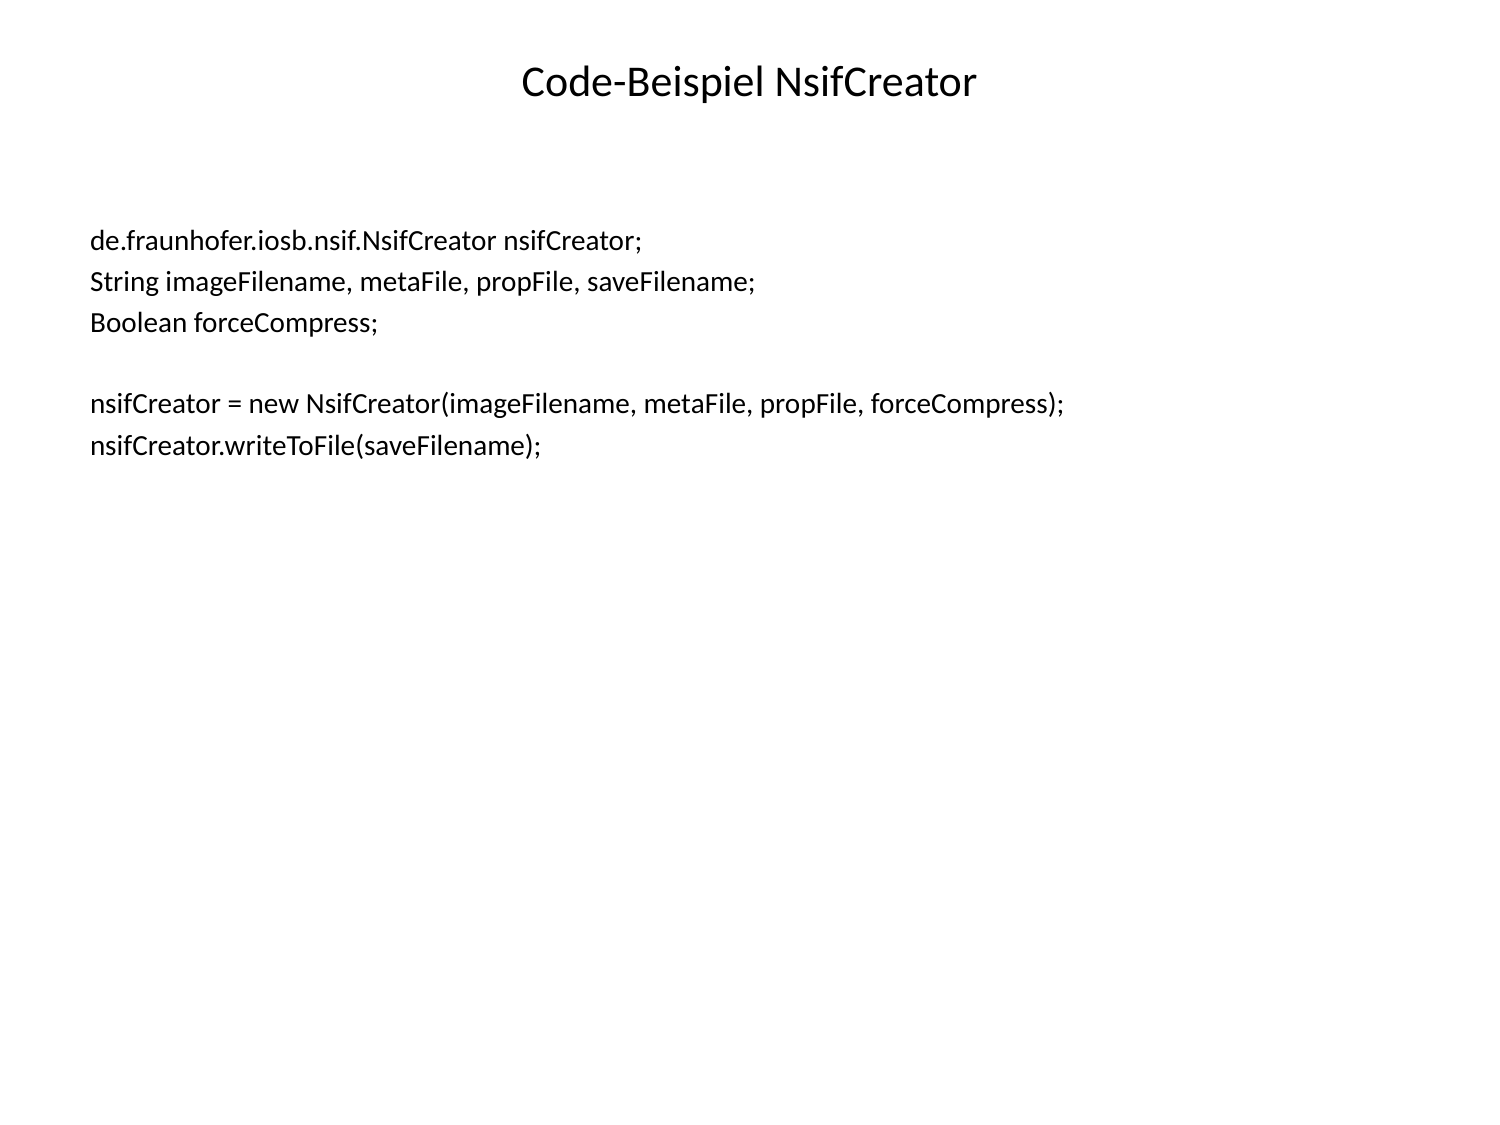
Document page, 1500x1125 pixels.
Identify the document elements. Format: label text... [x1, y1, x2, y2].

title Code-Beispiel NsifCreator [75, 45, 1425, 114]
list de.fraunhofer.iosb.nsif.NsifCreator nsifCreator; String imageFilename, metaFile, propFile, saveFilename; Boolean forceCompress; nsifCreator = new NsifCreator(imageFilename, metaFile, propFile, forceCompress); nsifCreator.writeToFile(saveFilename); [75, 172, 1425, 1005]
